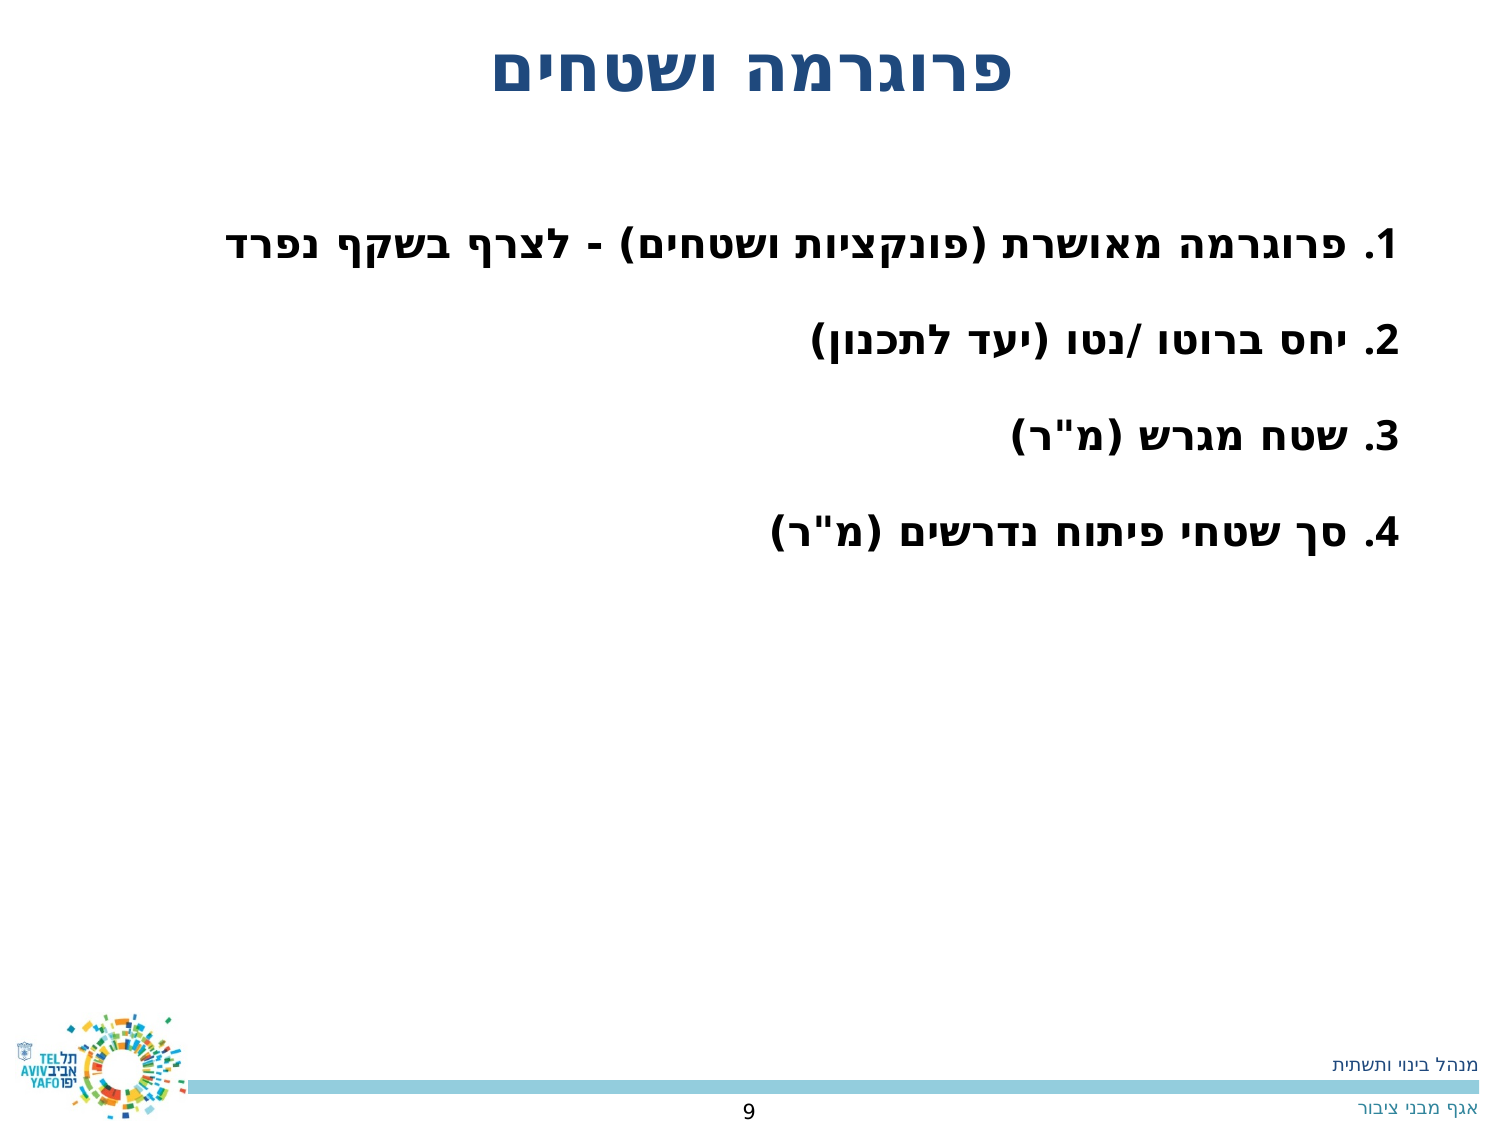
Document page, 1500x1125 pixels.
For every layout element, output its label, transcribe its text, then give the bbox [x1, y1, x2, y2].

picture [15, 1012, 188, 1121]
text_box פרוגרמה ושטחים [348, 12, 1157, 117]
text_box פרוגרמה מאושרת (פונקציות ושטחים) - לצרף בשקף נפרד יחס ברוטו /נטו (יעד לתכנון) שטח מגרש (מ"ר) סך שטחי פיתוח נדרשים (מ"ר) [98, 184, 1495, 562]
